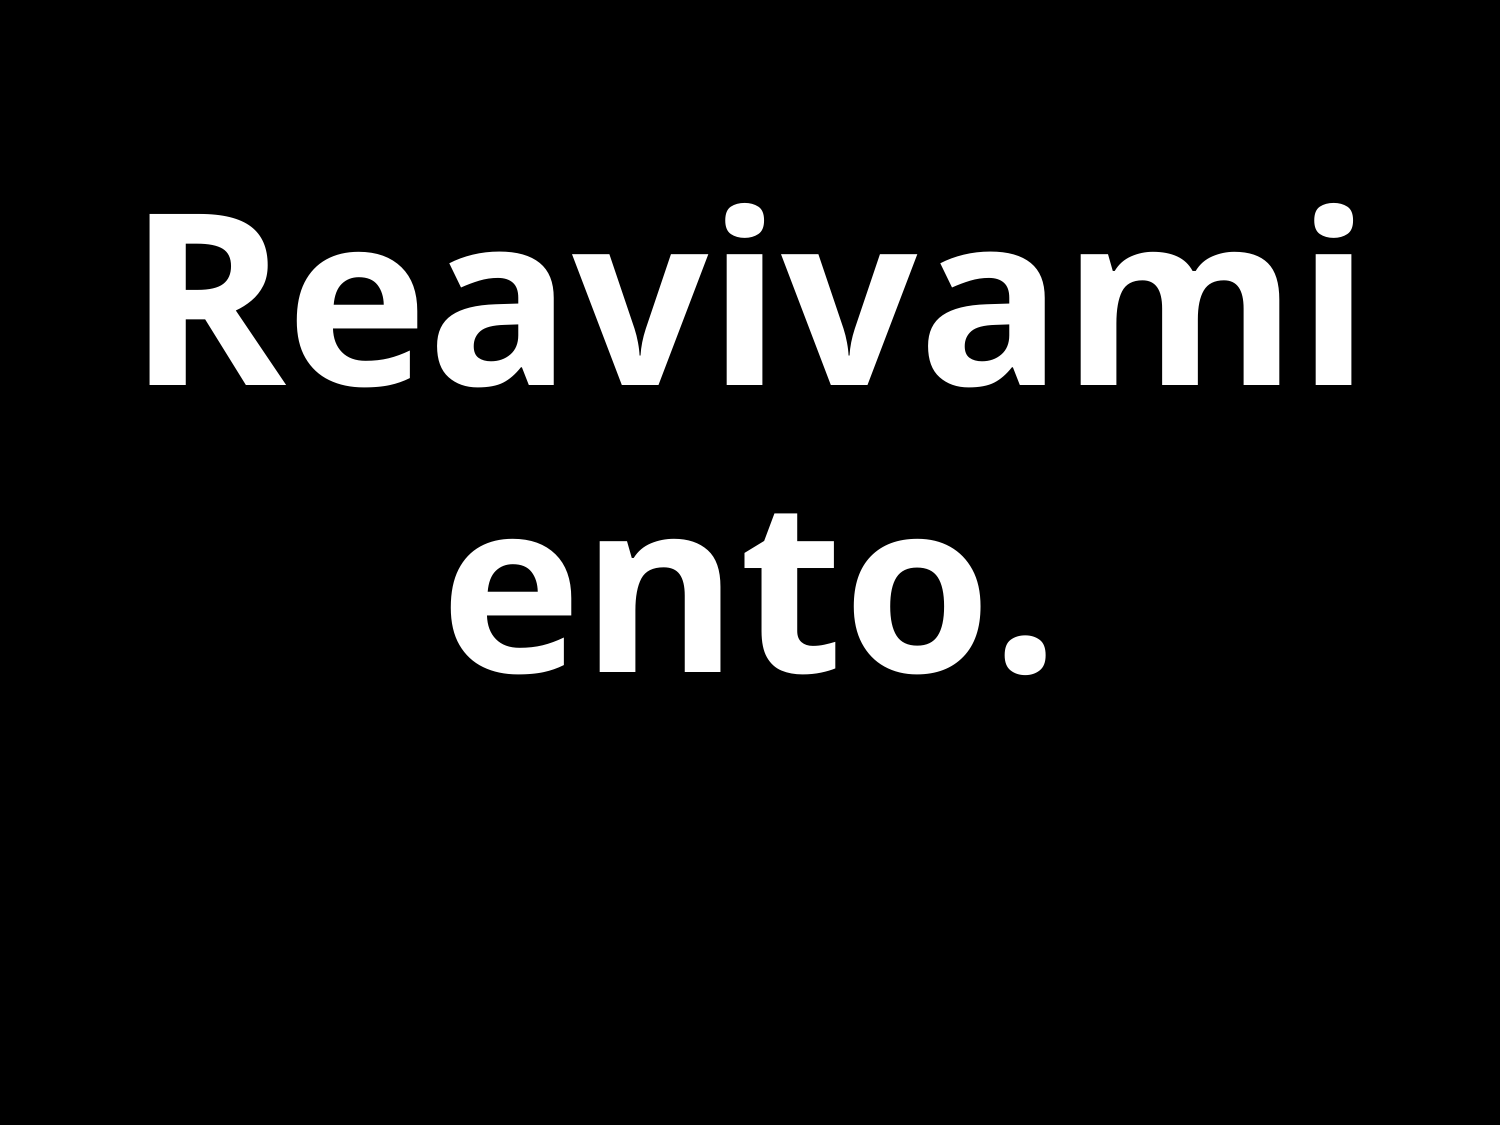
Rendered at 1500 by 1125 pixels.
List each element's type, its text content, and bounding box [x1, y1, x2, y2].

title Reavivamiento. [75, 339, 1425, 528]
